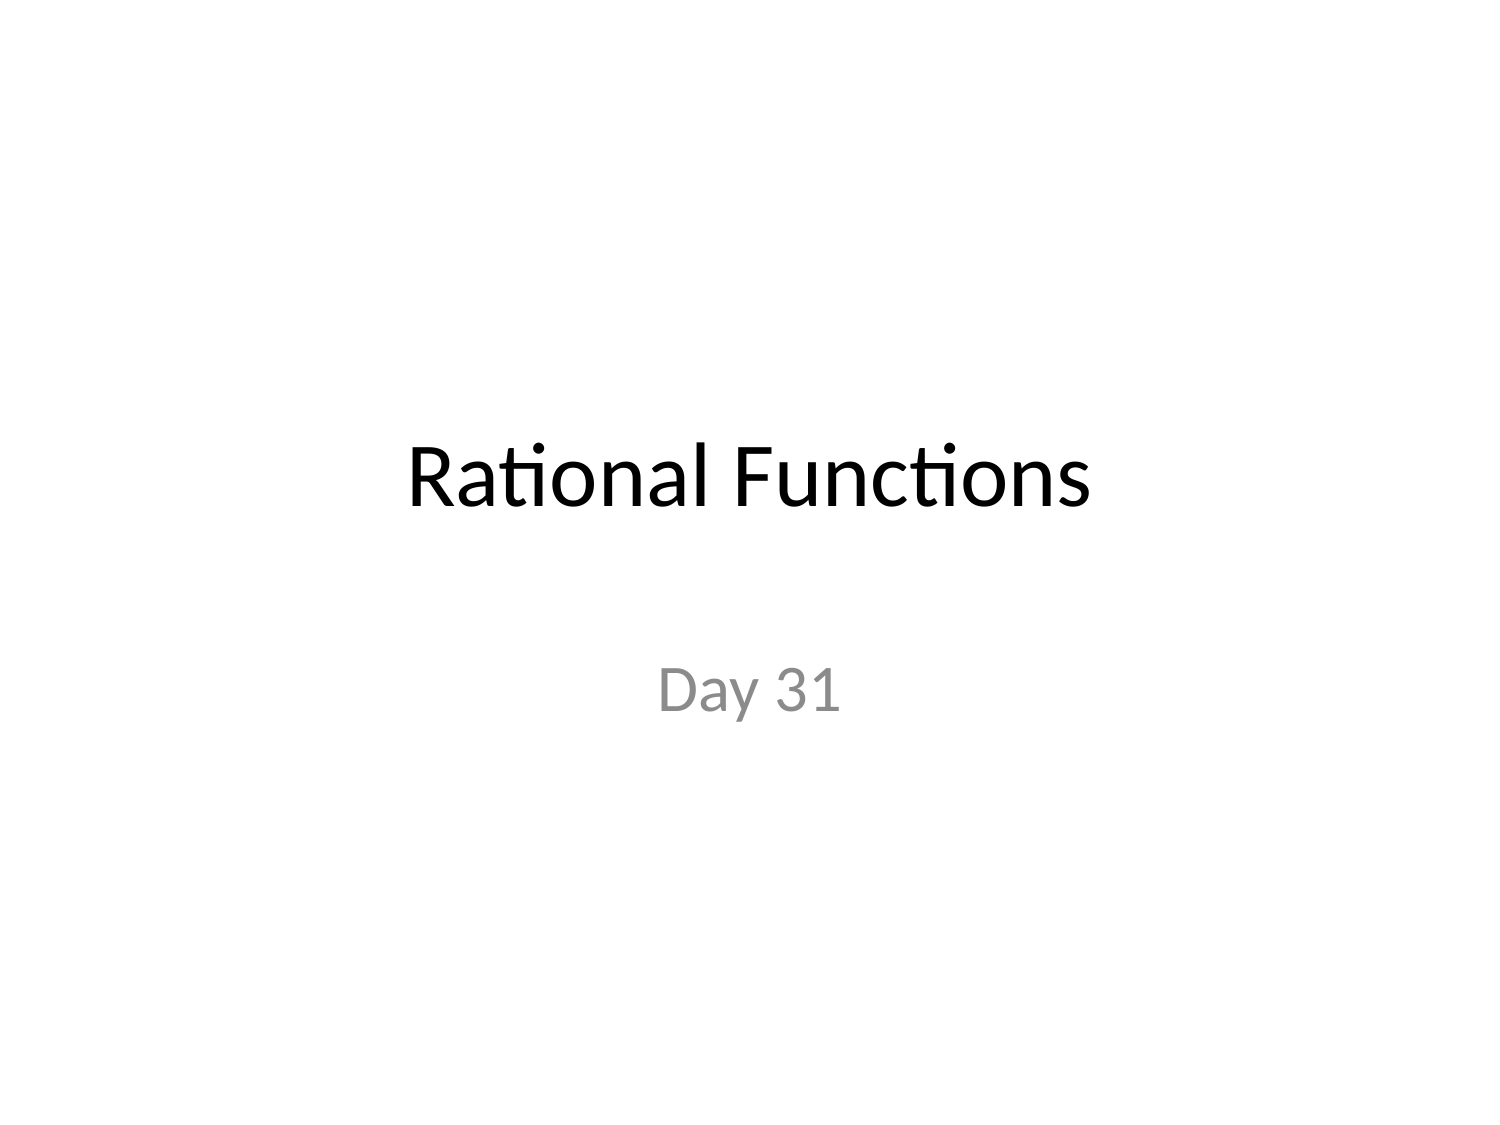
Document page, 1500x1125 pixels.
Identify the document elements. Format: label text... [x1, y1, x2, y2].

subtitle Day 31 [225, 637, 1275, 925]
title Rational Functions [112, 349, 1388, 591]
